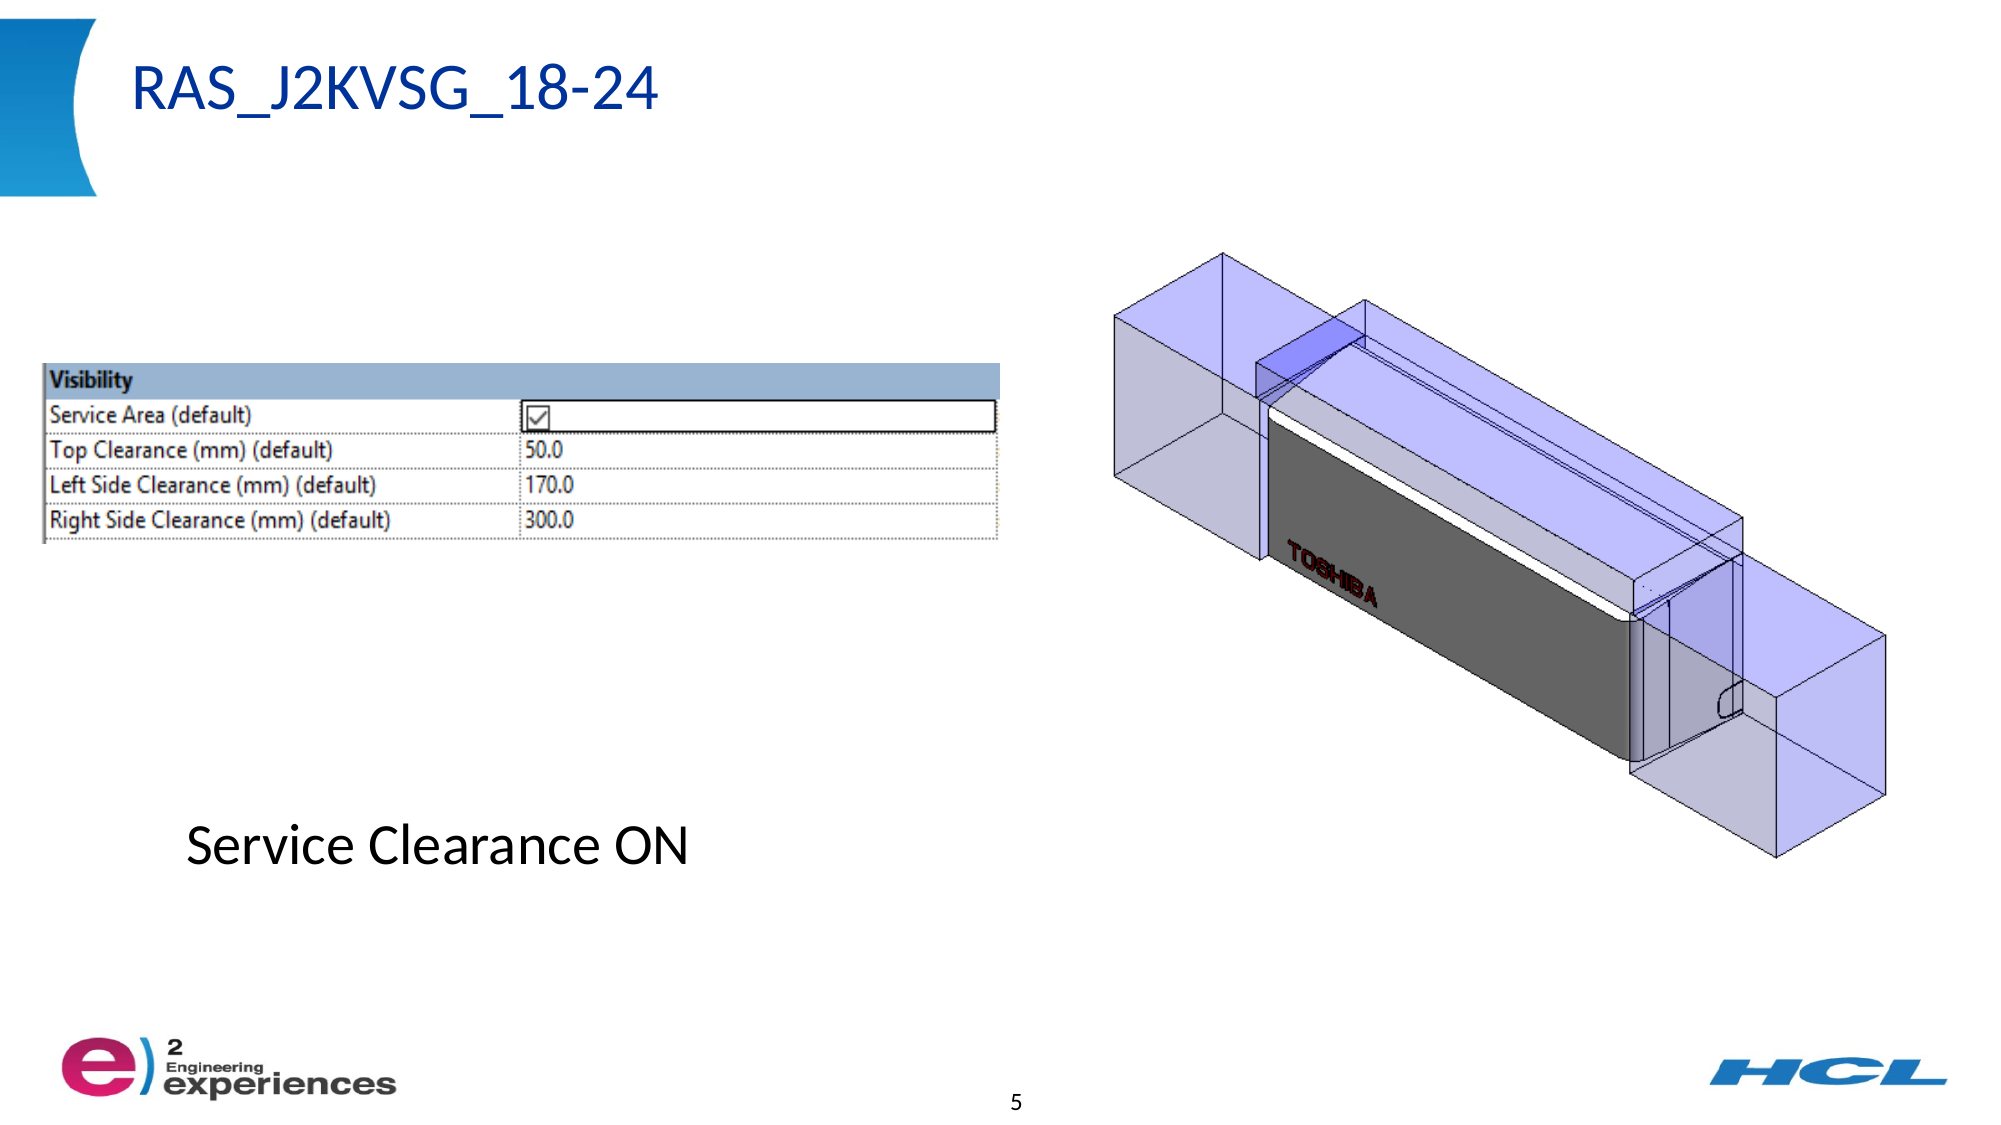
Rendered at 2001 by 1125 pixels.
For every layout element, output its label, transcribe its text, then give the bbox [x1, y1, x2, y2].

text_box Service Clearance ON [171, 798, 706, 884]
picture [0, 0, 2000, 1125]
text_box RAS_J2KVSG_18-24 [116, 35, 675, 131]
